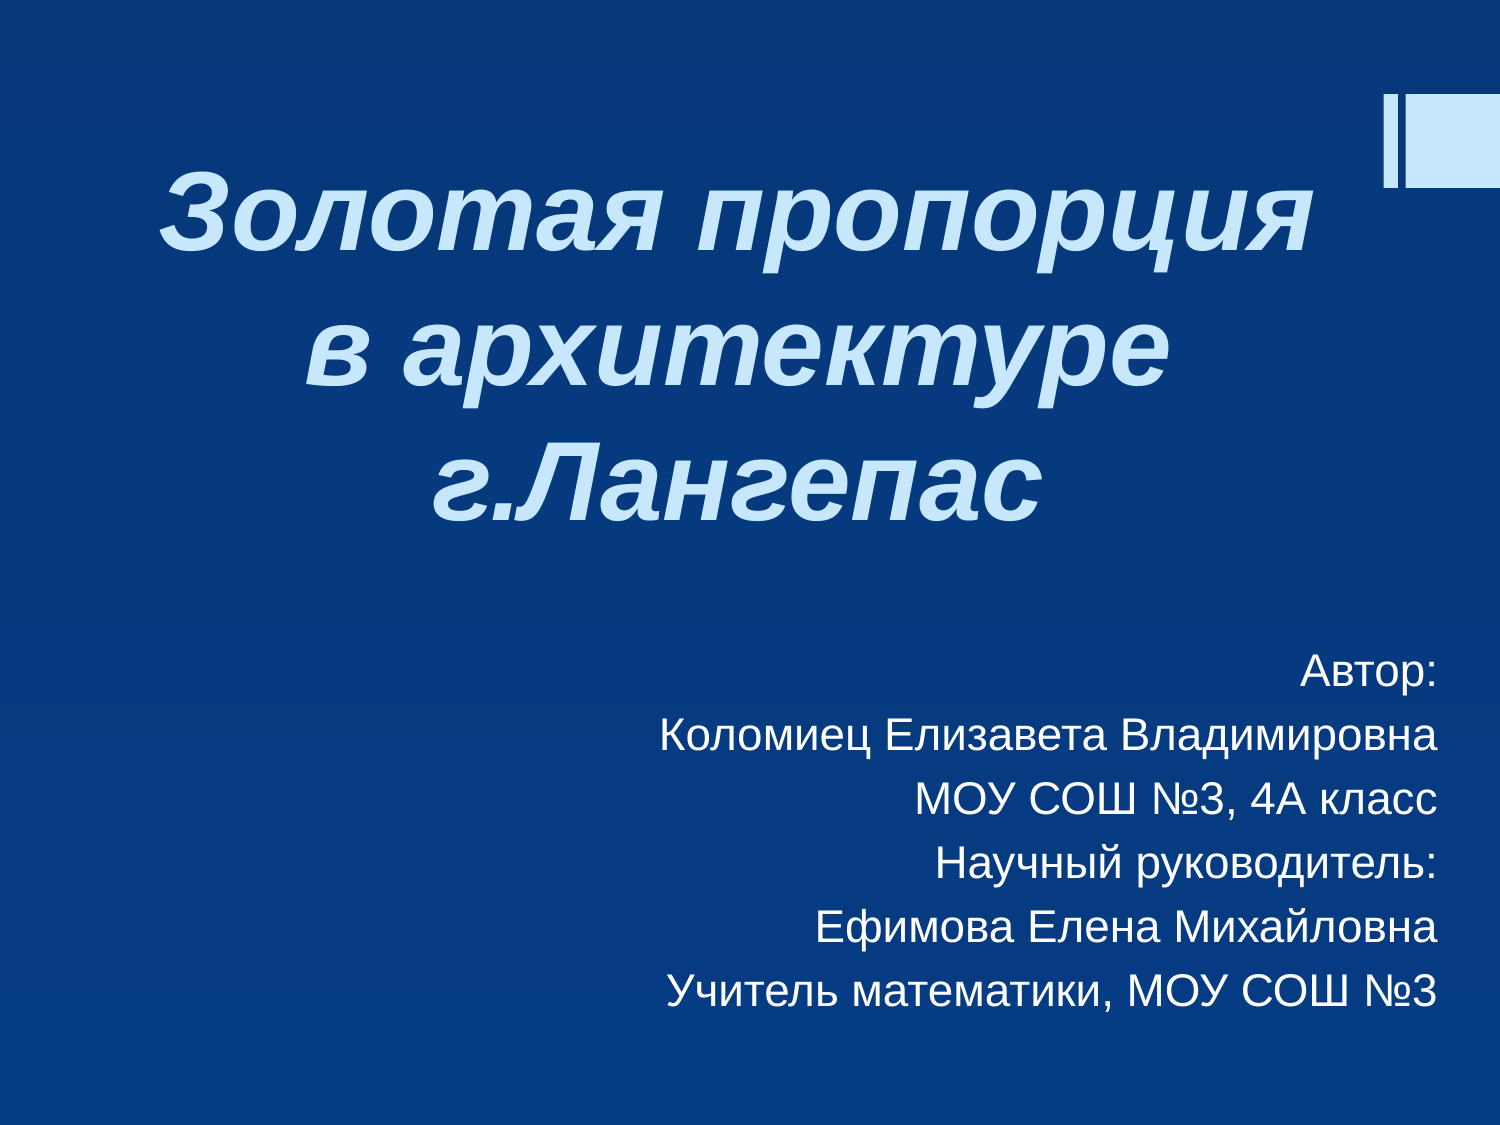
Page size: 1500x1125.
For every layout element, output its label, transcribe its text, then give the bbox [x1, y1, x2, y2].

subtitle Автор: Коломиец Елизавета Владимировна МОУ СОШ №3, 4А класс Научный руководитель: Ефимова Елена Михайловна Учитель математики, МОУ СОШ №3 [527, 632, 1454, 1055]
title Золотая пропорция в архитектуре г.Лангепас [82, 105, 1395, 551]
